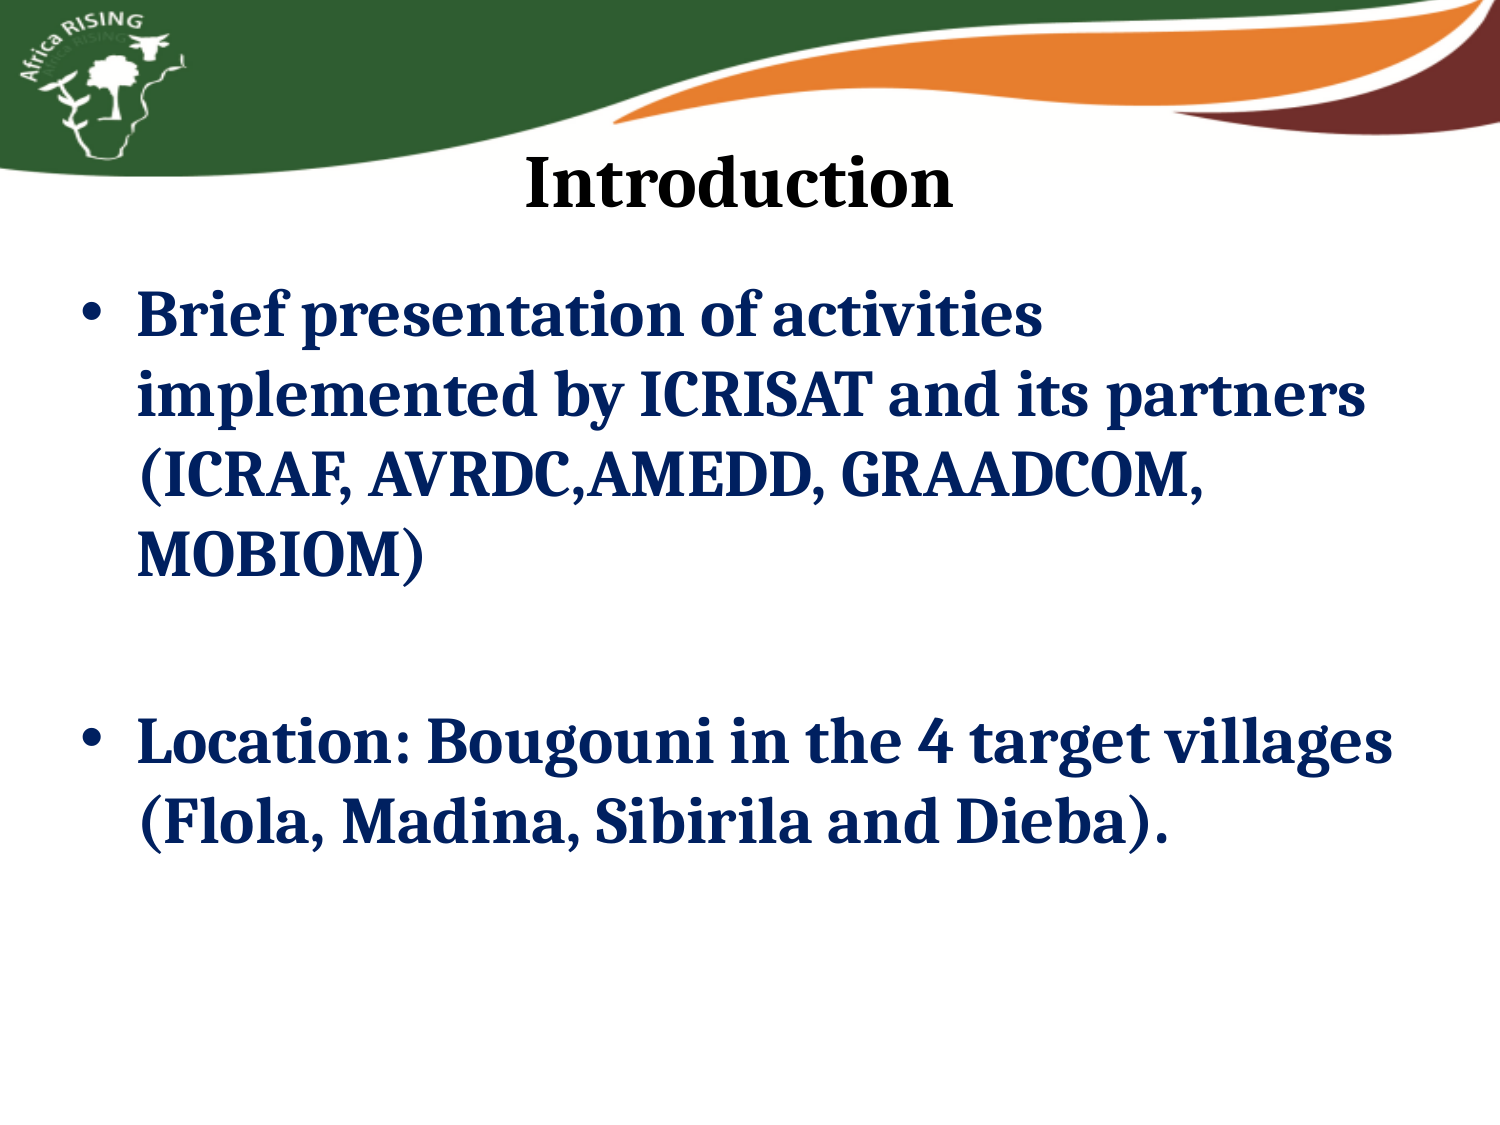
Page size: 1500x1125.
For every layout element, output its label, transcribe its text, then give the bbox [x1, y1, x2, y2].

list Brief presentation of activities implemented by ICRISAT and its partners (ICRAF, AVRDC,AMEDD, GRAADCOM, MOBIOM) Location: Bougouni in the 4 target villages (Flola, Madina, Sibirila and Dieba). [64, 262, 1459, 1005]
picture [0, 0, 1500, 180]
title Introduction [64, 189, 1415, 230]
